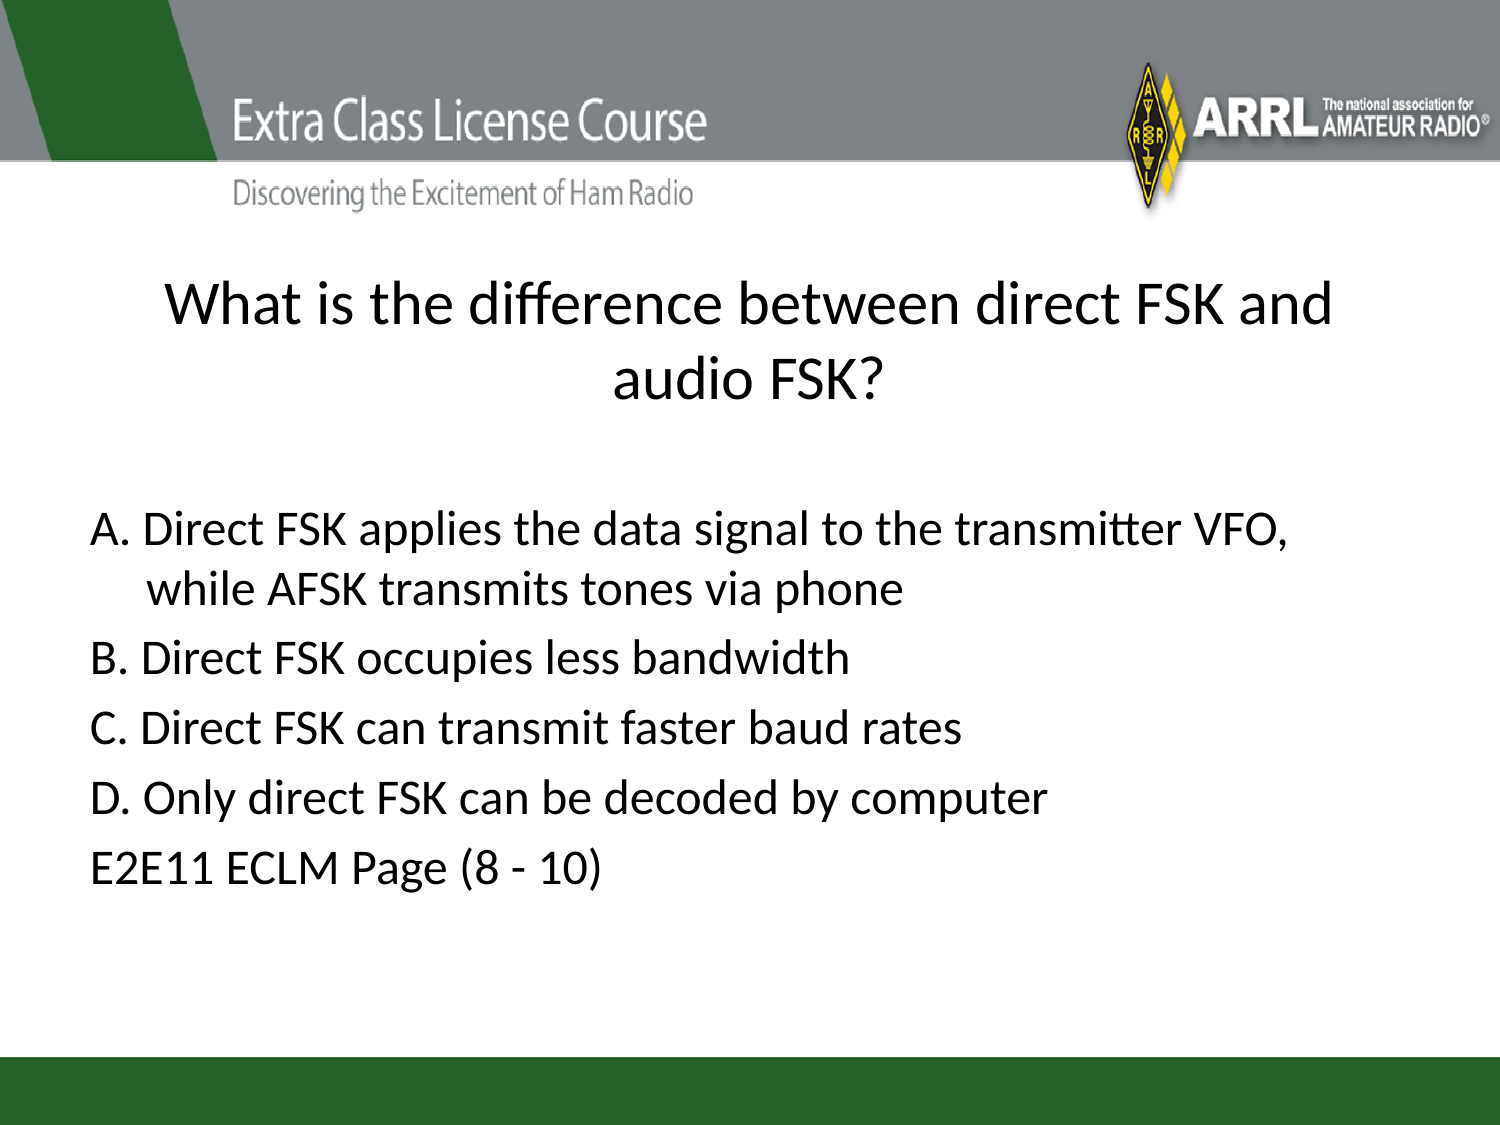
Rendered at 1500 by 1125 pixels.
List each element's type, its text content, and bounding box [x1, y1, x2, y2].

title What is the difference between direct FSK and audio FSK? [75, 254, 1425, 435]
picture [0, 0, 1500, 1125]
list A. Direct FSK applies the data signal to the transmitter VFO, while AFSK transmits tones via phone B. Direct FSK occupies less bandwidth C. Direct FSK can transmit faster baud rates D. Only direct FSK can be decoded by computer E2E11 ECLM Page (8 - 10) [75, 487, 1425, 1005]
